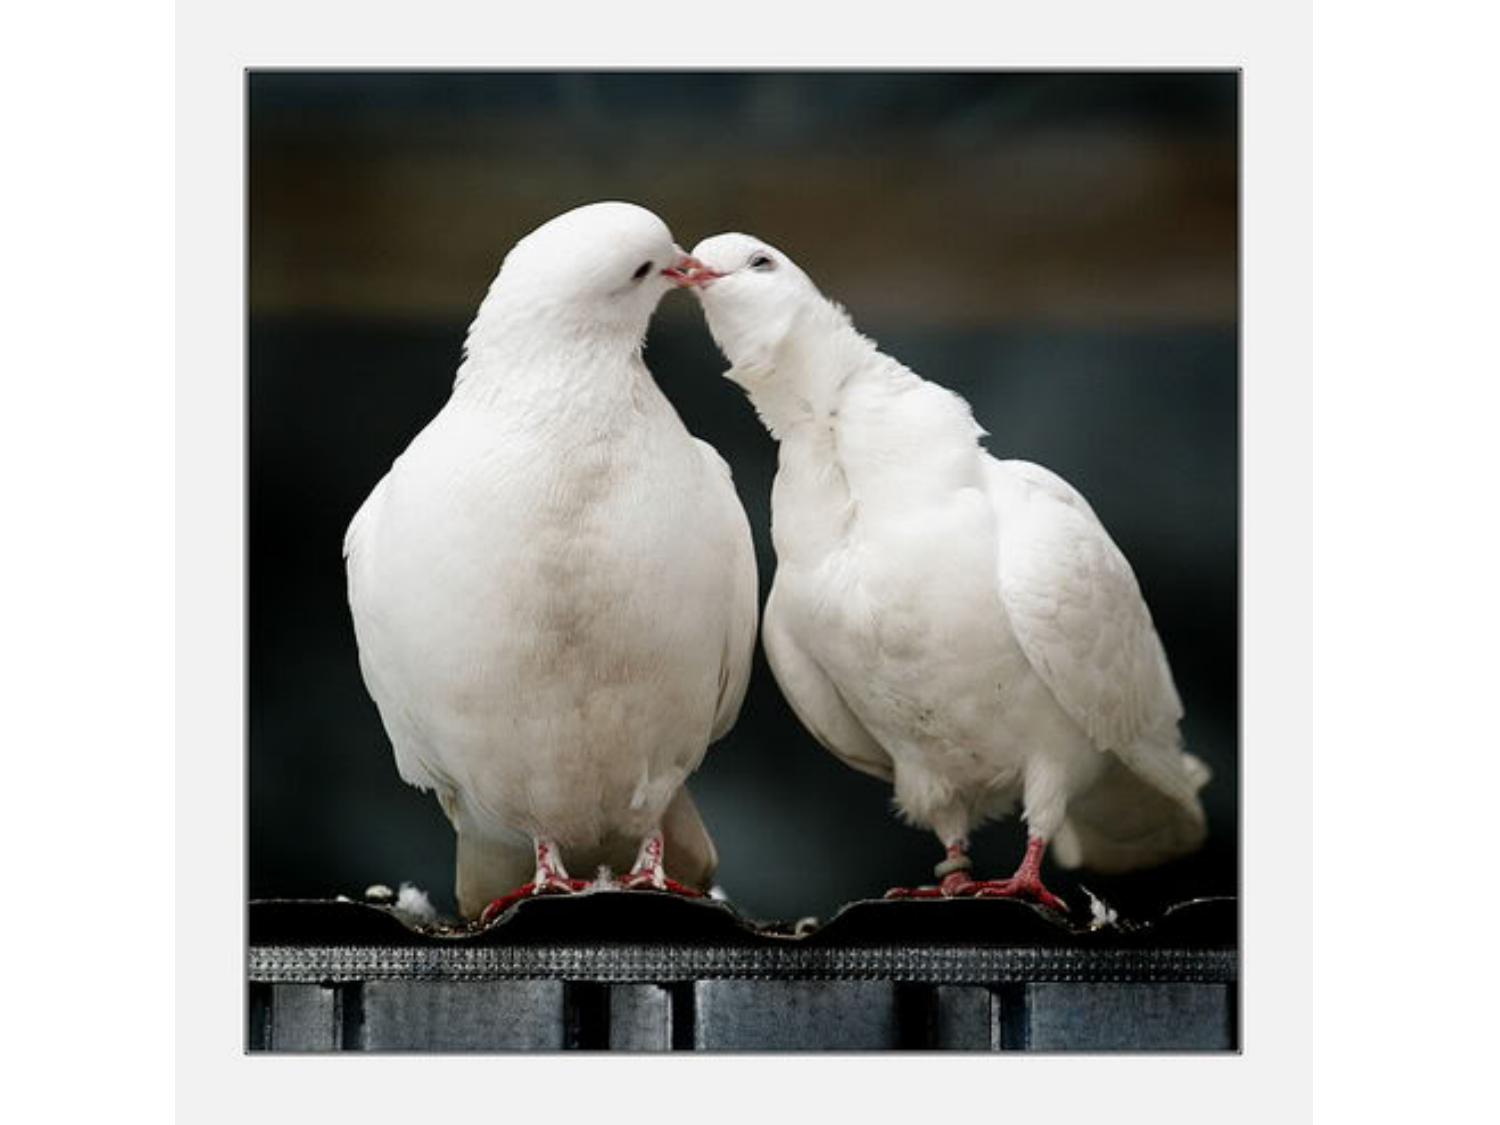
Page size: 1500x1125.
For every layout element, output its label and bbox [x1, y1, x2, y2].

picture [175, 0, 1313, 1125]
